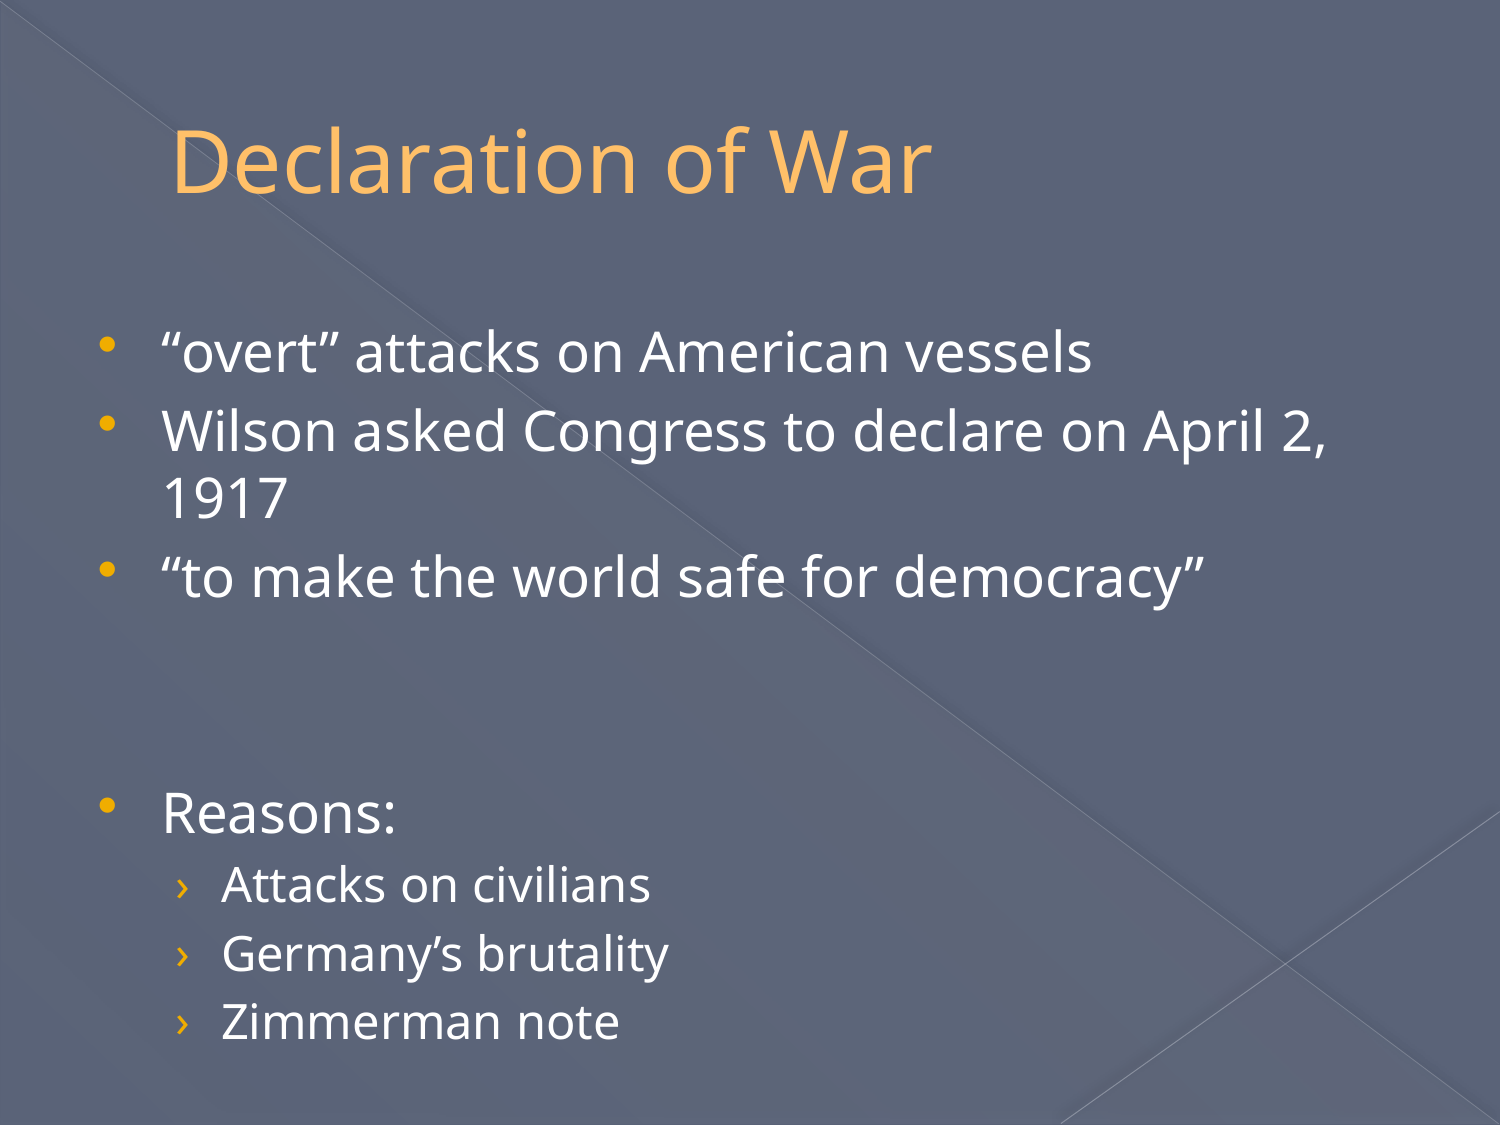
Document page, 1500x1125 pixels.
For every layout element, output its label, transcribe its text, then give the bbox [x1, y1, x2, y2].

title Declaration of War [75, 43, 1425, 274]
list “overt” attacks on American vessels Wilson asked Congress to declare on April 2, 1917 “to make the world safe for democracy” Reasons: Attacks on civilians Germany’s brutality Zimmerman note [75, 308, 1425, 1059]
